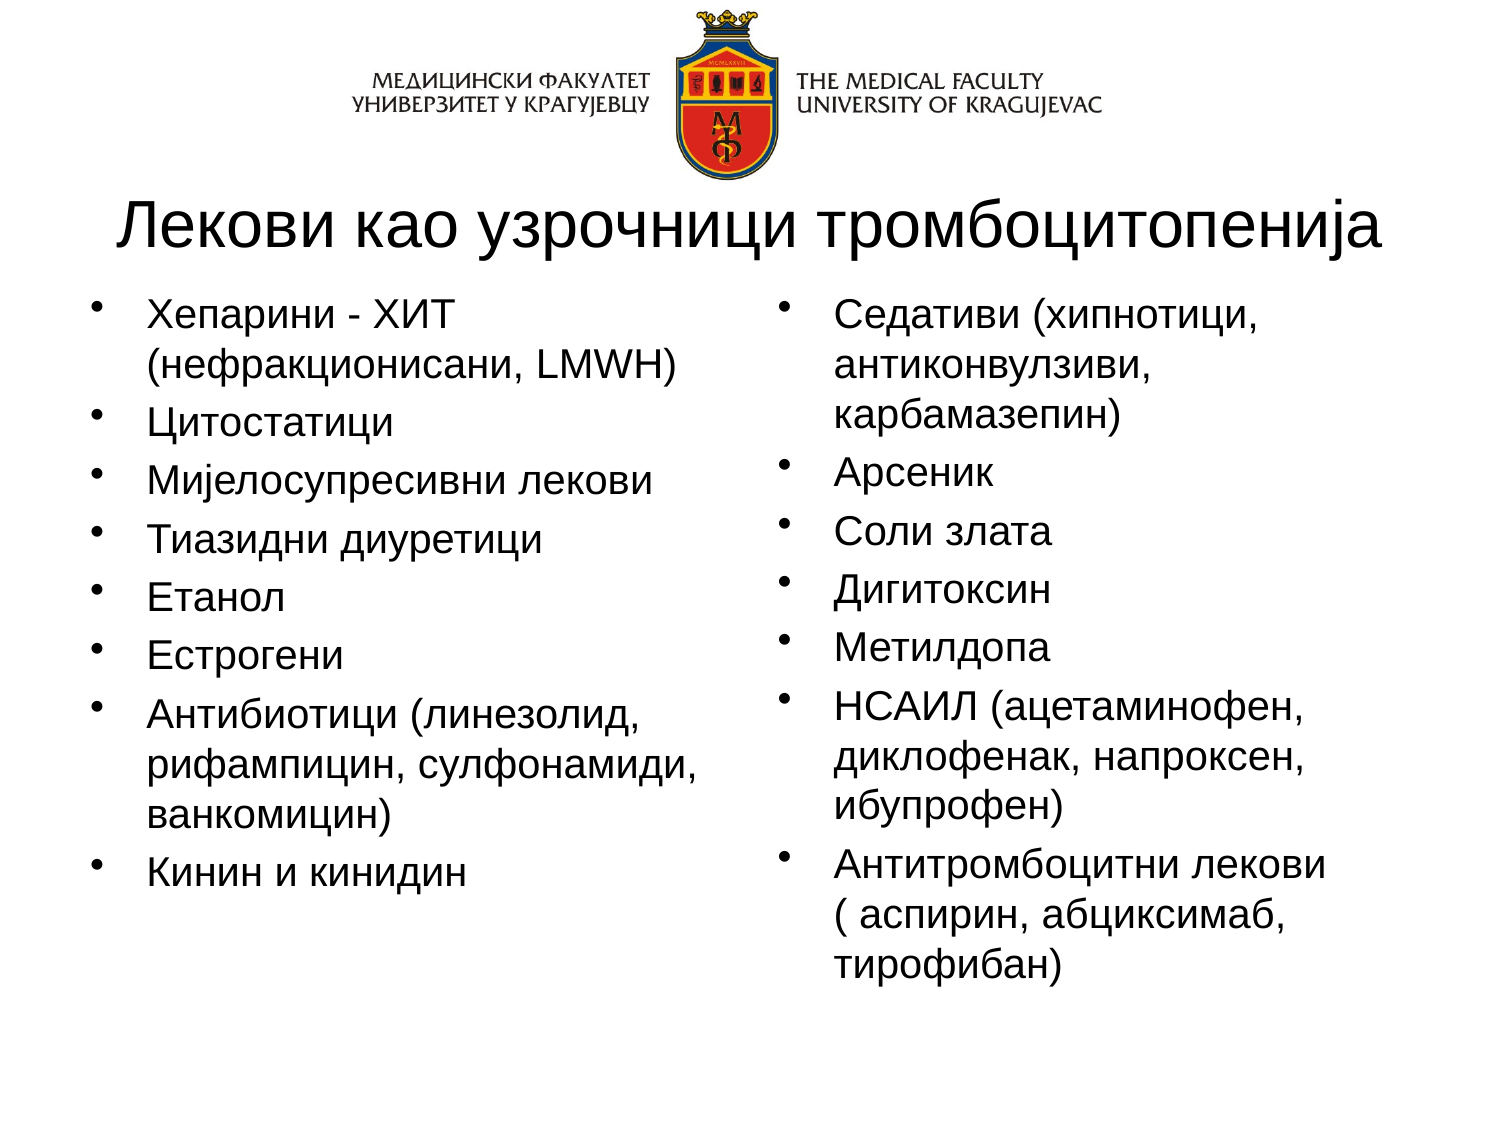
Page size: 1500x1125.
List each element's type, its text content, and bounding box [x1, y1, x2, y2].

picture [328, 0, 1125, 173]
list Седативи (хипнотици, антиконвулзиви, карбамазепин) Арсеник Соли злата Дигитоксин Метилдопа НСАИЛ (ацетаминофен, диклофенак, напроксен, ибупрофен) Антитромбоцитни лекови ( аспирин, абциксимаб, тирофибан) [762, 278, 1426, 1118]
list Хепарини - ХИТ (нефракционисани, LMWH) Цитостатици Мијелосупресивни лекови Тиазидни диуретици Етанол Естрогени Антибиотици (линезолид, рифампицин, сулфонамиди, ванкомицин) Кинин и кинидин [74, 278, 738, 1118]
title Лекови као узрочници тромбоцитопенија [74, 173, 1426, 268]
